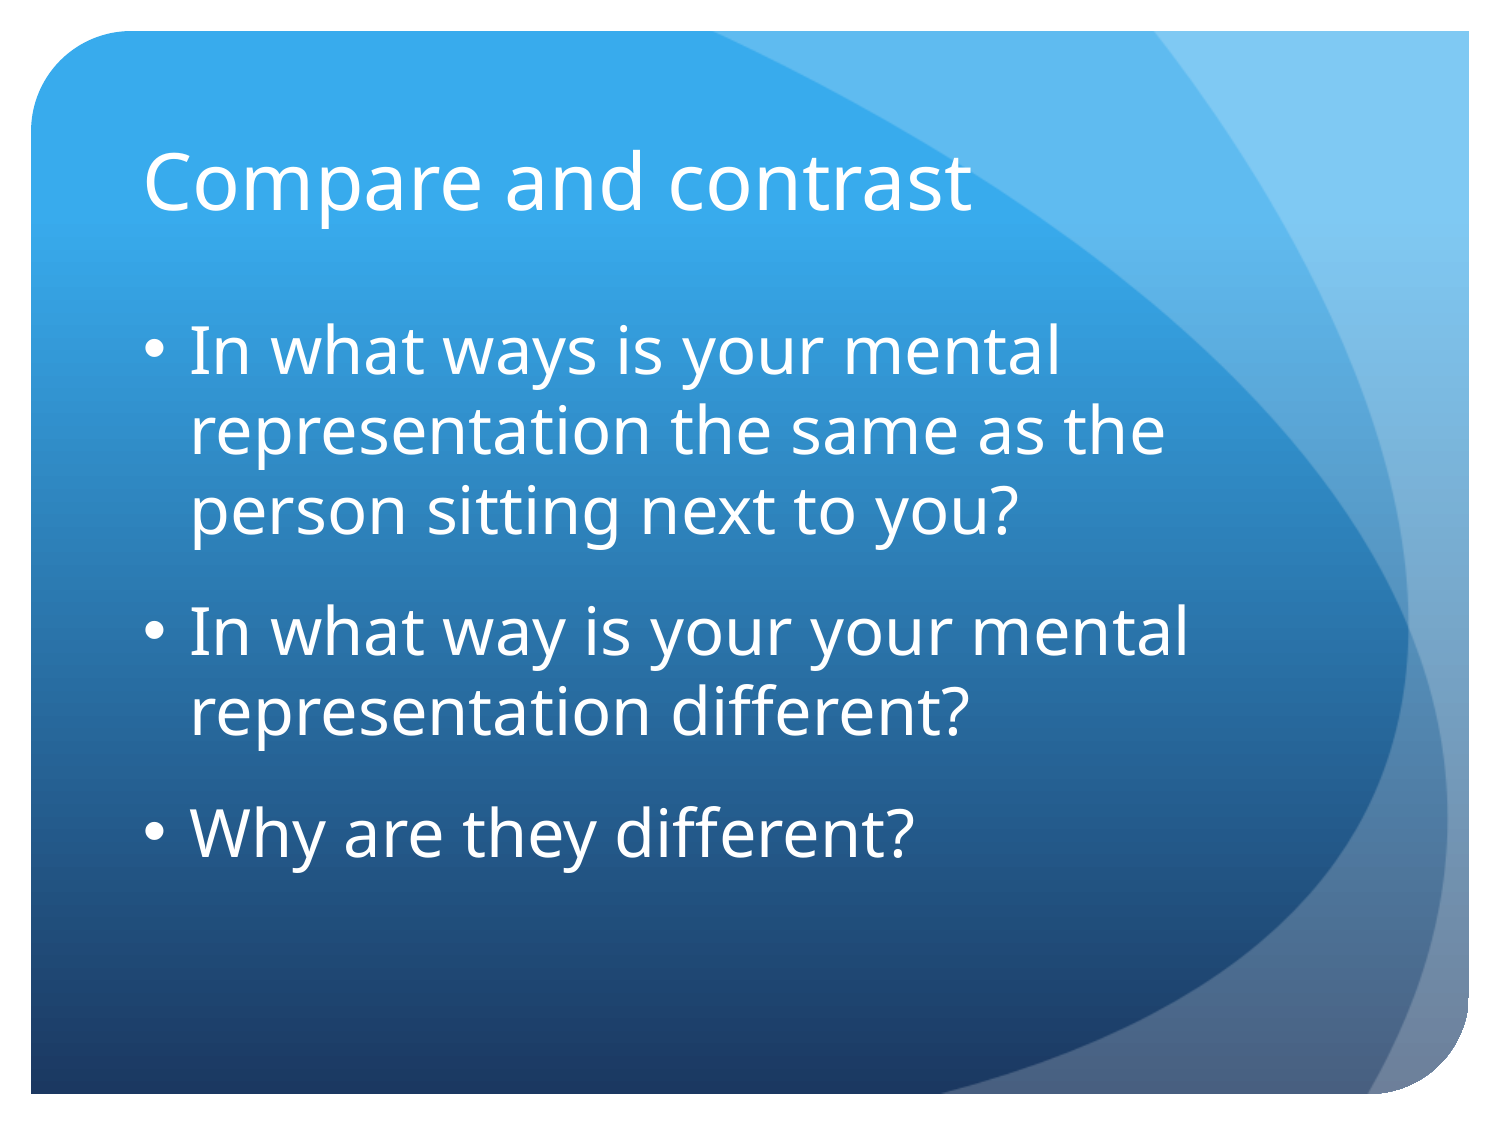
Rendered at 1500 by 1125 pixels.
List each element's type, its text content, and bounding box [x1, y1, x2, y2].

list In what ways is your mental representation the same as the person sitting next to you? In what way is your your mental representation different? Why are they different? [127, 299, 1372, 991]
picture [24, 30, 1473, 1094]
title Compare and contrast [127, 62, 1372, 234]
